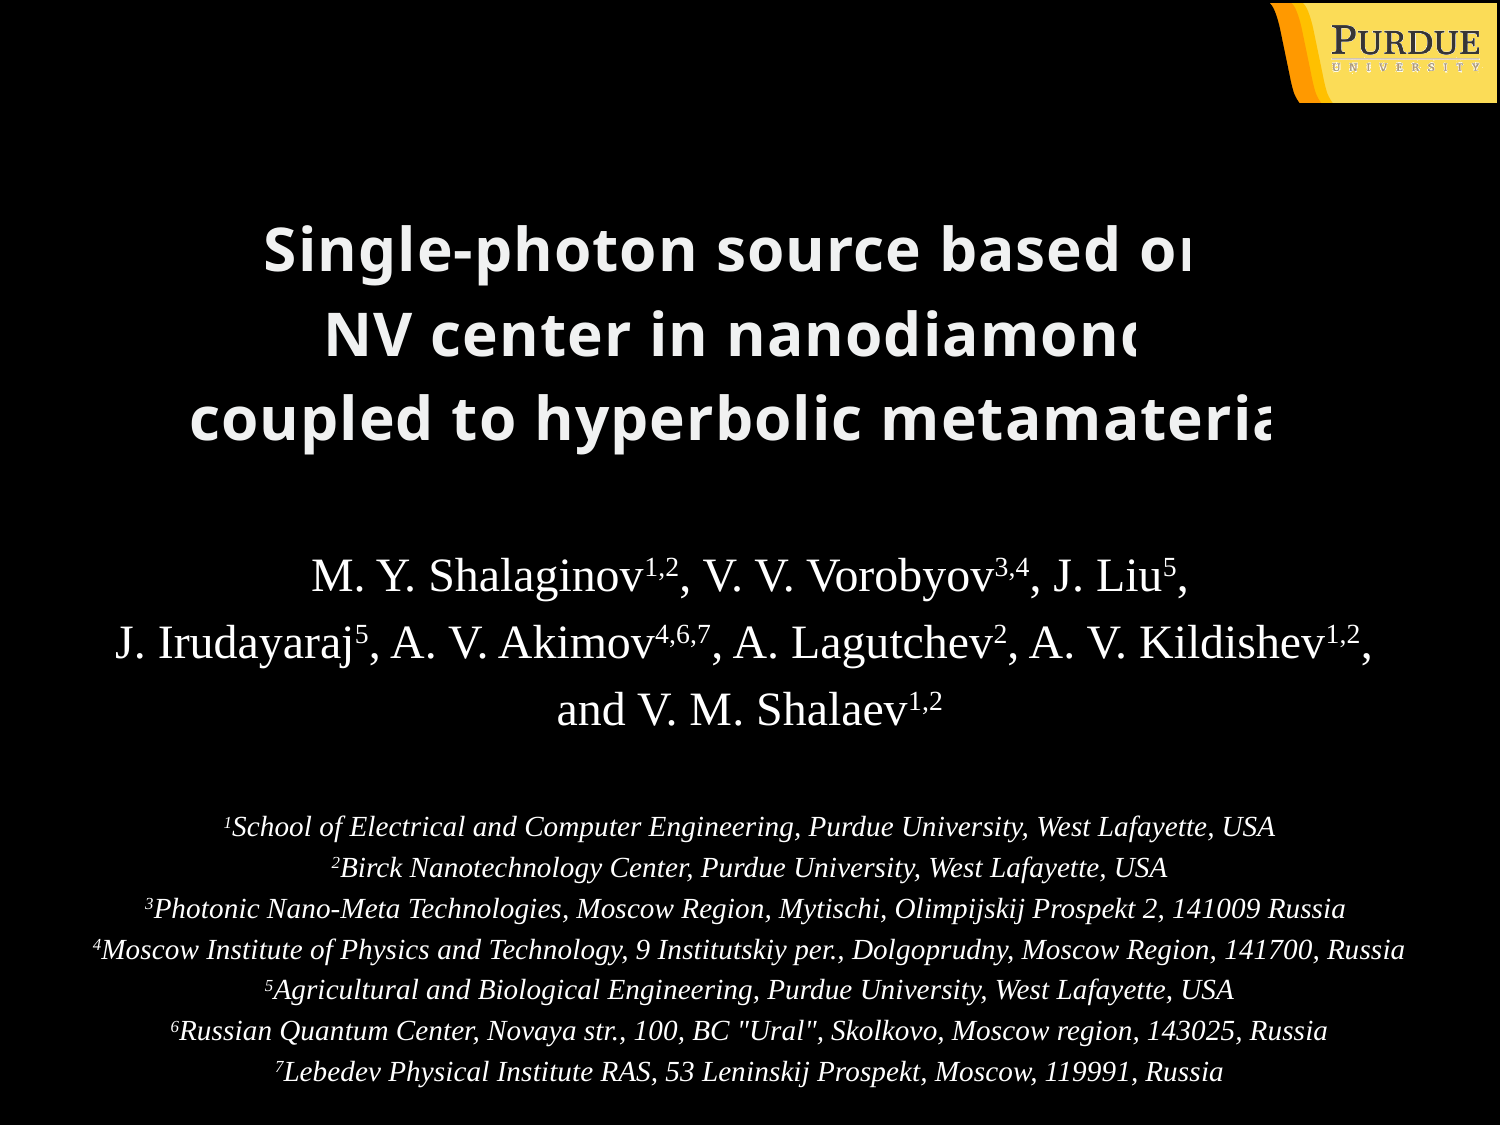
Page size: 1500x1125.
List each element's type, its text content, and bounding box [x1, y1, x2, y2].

subtitle M. Y. Shalaginov1,2, V. V. Vorobyov3,4, J. Liu5, J. Irudayaraj5, A. V. Akimov4,6,7, A. Lagutchev2, A. V. Kildishev1,2, and V. M. Shalaev1,2 1School of Electrical and Computer Engineering, Purdue University, West Lafayette, USA 2Birck Nanotechnology Center, Purdue University, West Lafayette, USA 3Photonic Nano-Meta Technologies, Moscow Region, Mytischi, Olimpijskij Prospekt 2, 141009 Russia 4Moscow Institute of Physics and Technology, 9 Institutskiy per., Dolgoprudny, Moscow Region, 141700, Russia 5Agricultural and Biological Engineering, Purdue University, West Lafayette, USA 6Russian Quantum Center, Novaya str., 100, BC "Ural", Skolkovo, Moscow region, 143025, Russia 7Lebedev Physical Institute RAS, 53 Leninskij Prospekt, Moscow, 119991, Russia [0, 469, 1500, 945]
text_box Single-photon source based on NV center in nanodiamond coupled to hyperbolic metamaterial [37, 203, 1463, 461]
picture [1323, 20, 1489, 75]
